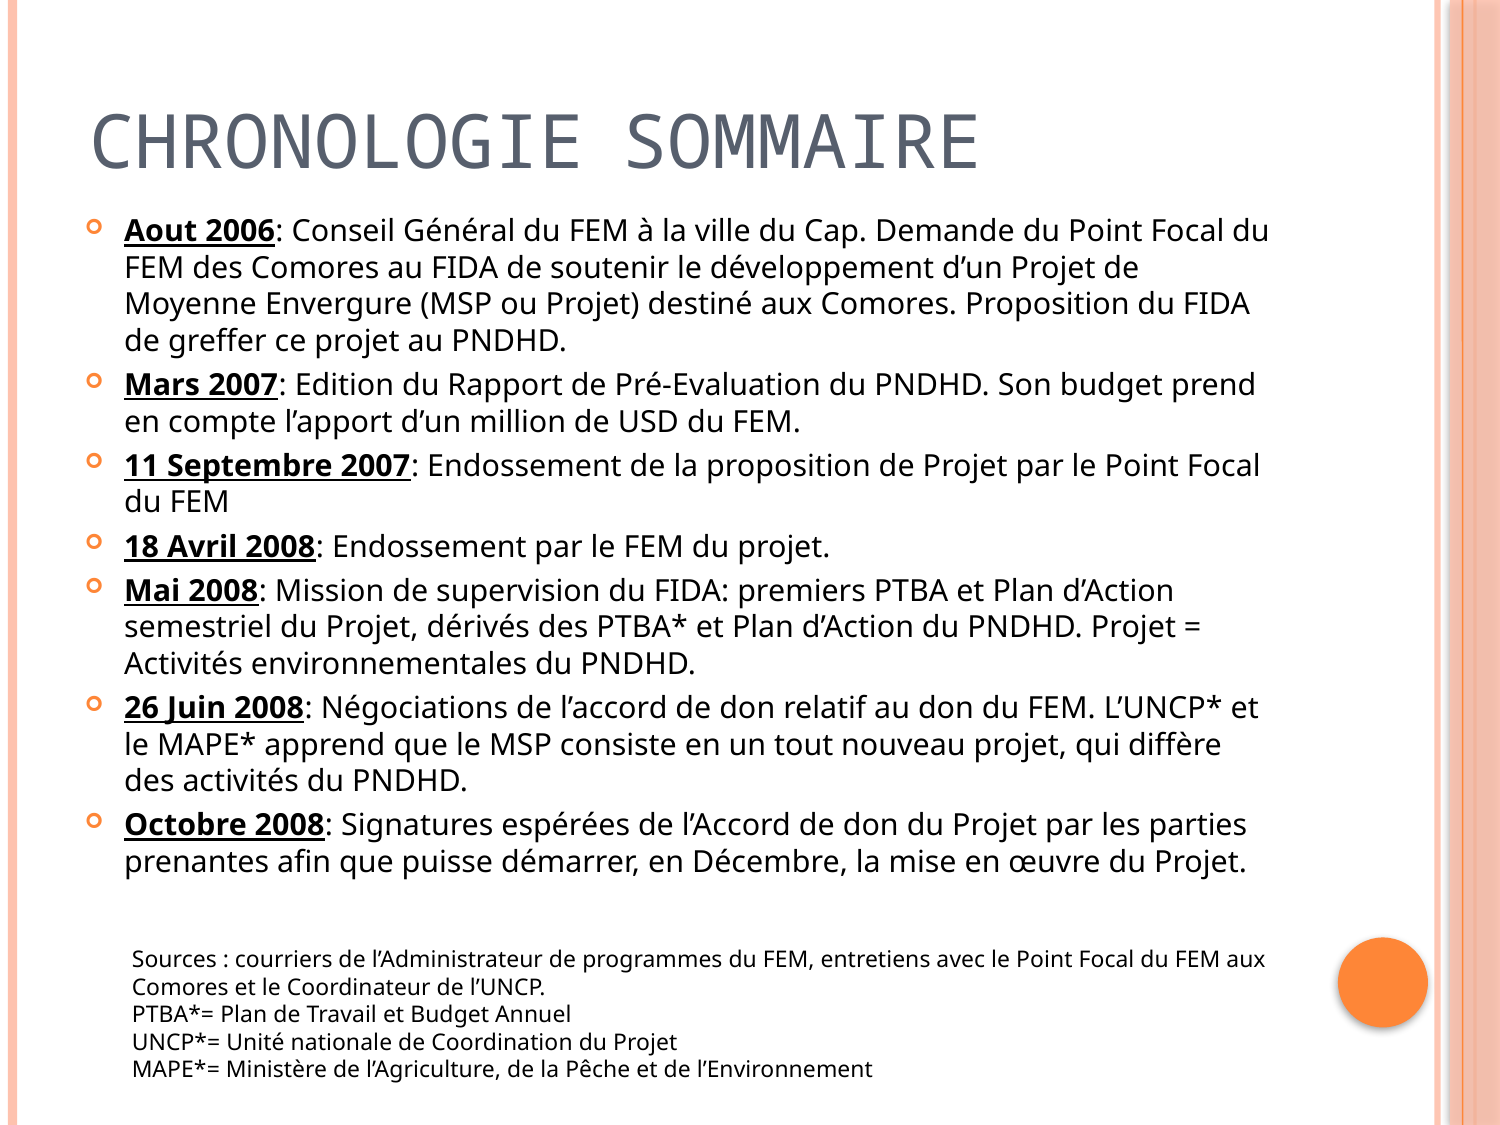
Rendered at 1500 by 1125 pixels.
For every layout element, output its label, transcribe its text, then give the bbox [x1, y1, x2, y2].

title Chronologie sommaire [75, 45, 1300, 233]
list Aout 2006: Conseil Général du FEM à la ville du Cap. Demande du Point Focal du FEM des Comores au FIDA de soutenir le développement d’un Projet de Moyenne Envergure (MSP ou Projet) destiné aux Comores. Proposition du FIDA de greffer ce projet au PNDHD. Mars 2007: Edition du Rapport de Pré-Evaluation du PNDHD. Son budget prend en compte l’apport d’un million de USD du FEM. 11 Septembre 2007: Endossement de la proposition de Projet par le Point Focal du FEM 18 Avril 2008: Endossement par le FEM du projet. Mai 2008: Mission de supervision du FIDA: premiers PTBA et Plan d’Action semestriel du Projet, dérivés des PTBA* et Plan d’Action du PNDHD. Projet = Activités environnementales du PNDHD. 26 Juin 2008: Négociations de l’accord de don relatif au don du FEM. L’UNCP* et le MAPE* apprend que le MSP consiste en un tout nouveau projet, qui diffère des activités du PNDHD. Octobre 2008: Signatures espérées de l’Accord de don du Projet par les parties prenantes afin que puisse démarrer, en Décembre, la mise en œuvre du Projet. [70, 203, 1296, 891]
text_box Sources : courriers de l’Administrateur de programmes du FEM, entretiens avec le Point Focal du FEM aux Comores et le Coordinateur de l’UNCP. PTBA*= Plan de Travail et Budget Annuel UNCP*= Unité nationale de Coordination du Projet MAPE*= Ministère de l’Agriculture, de la Pêche et de l’Environnement [117, 937, 1289, 1090]
